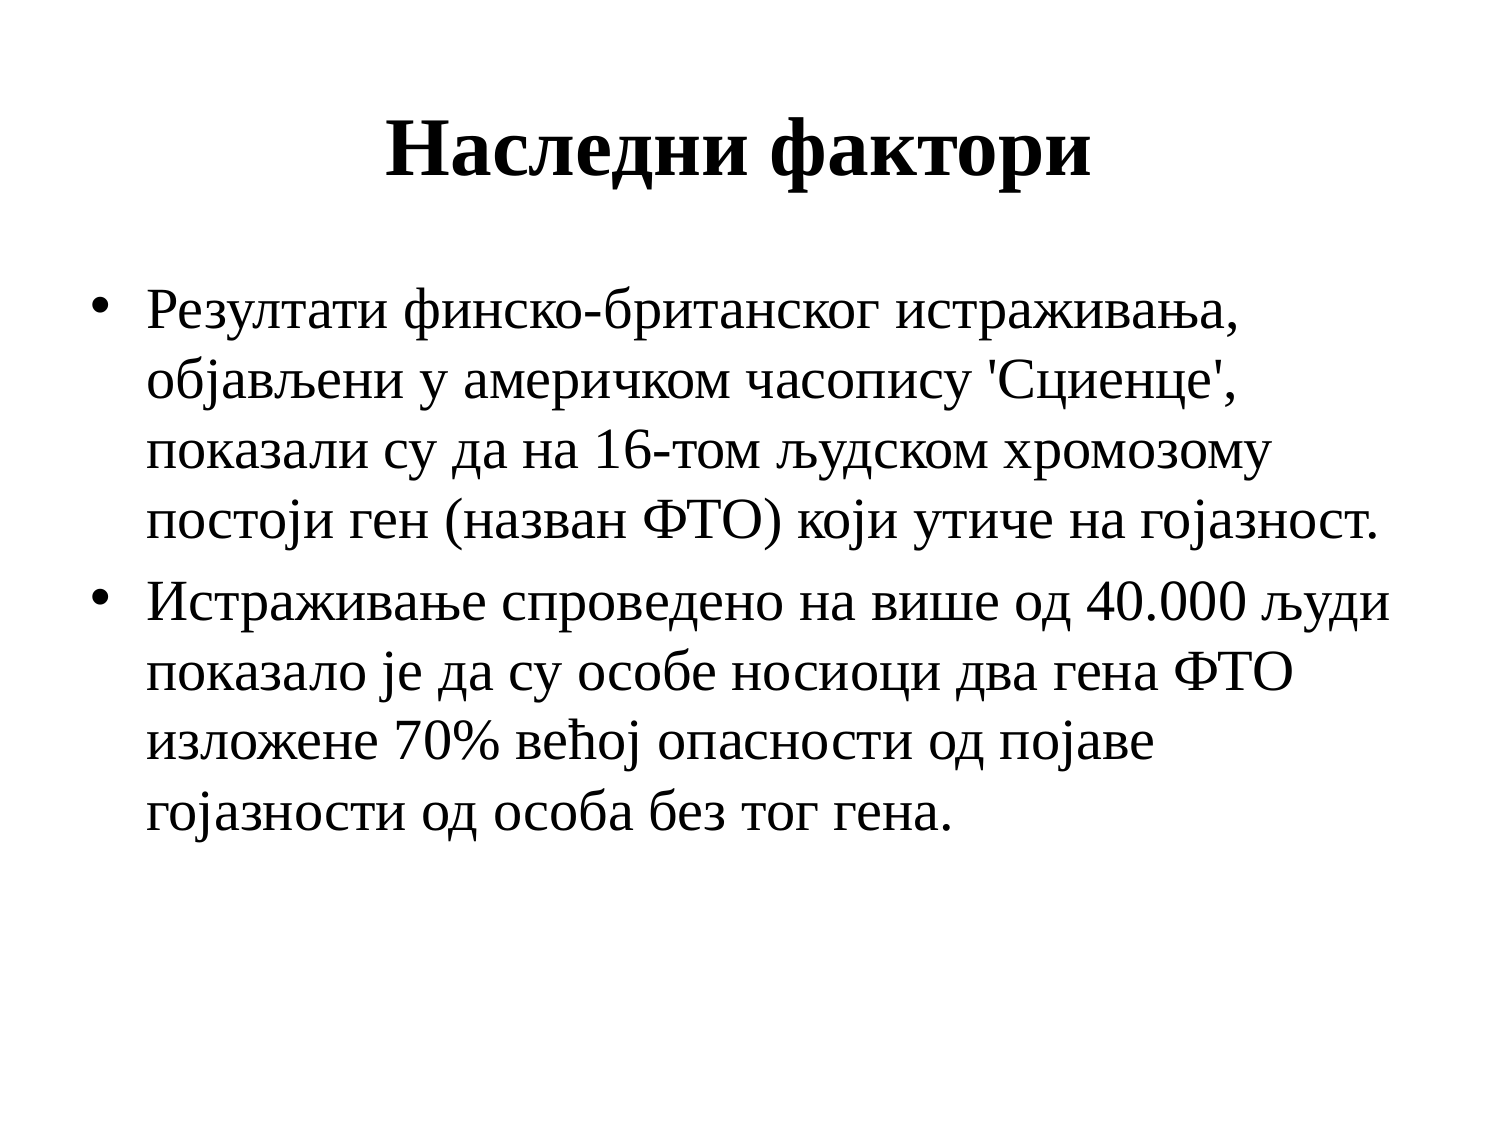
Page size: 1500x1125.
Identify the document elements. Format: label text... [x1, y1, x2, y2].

list Резултати финско-британског истраживања, објављени у америчком часопису 'Сциенце', показали су да на 16-том људском хромозому постоји ген (назван ФТО) који утиче на гојазност. Истраживање спроведено на више од 40.000 људи показало је да су особе носиоци два гена ФТО изложене 70% већој опасности од појаве гојазности од особа без тог гена. [75, 262, 1425, 1005]
title Наследни фактори [75, 45, 1425, 233]
